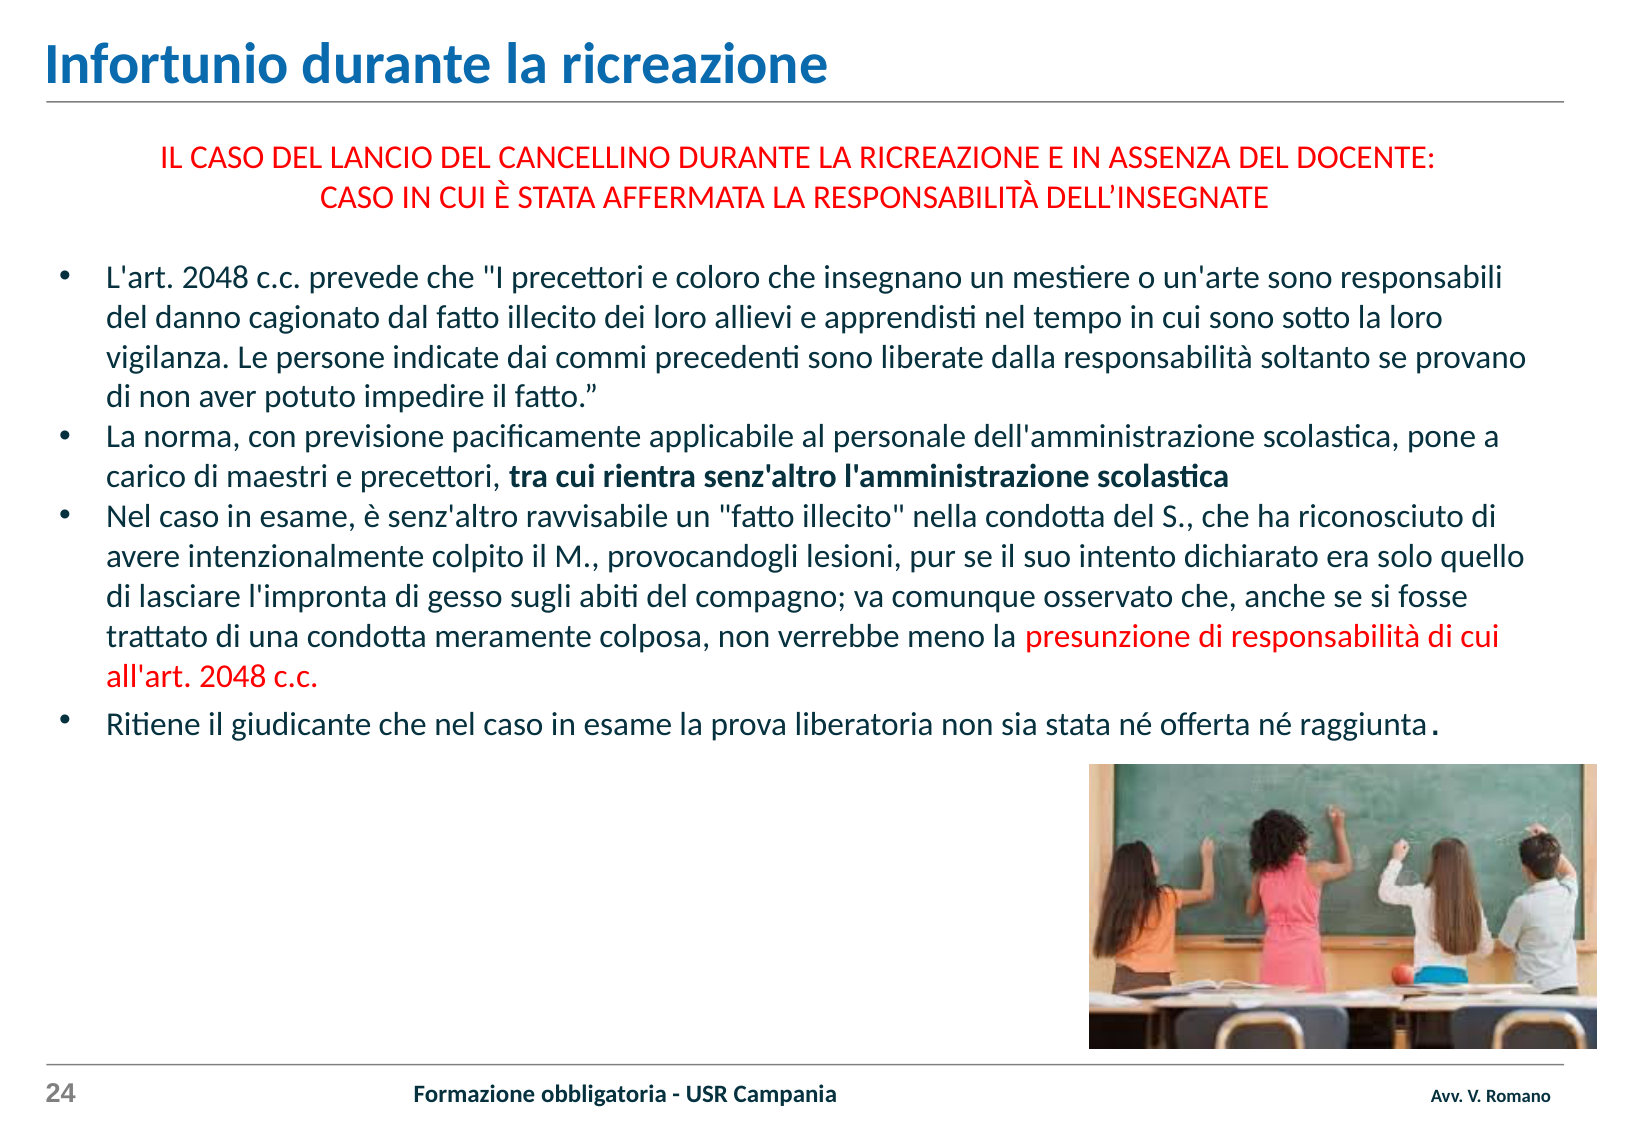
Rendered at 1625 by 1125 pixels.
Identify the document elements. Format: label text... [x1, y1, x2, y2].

text_box Infortunio durante la ricreazione [44, 24, 1561, 91]
text_box IL CASO DEL LANCIO DEL CANCELLINO DURANTE LA RICREAZIONE E IN ASSENZA DEL DOCENTE: CASO IN CUI È STATA AFFERMATA LA RESPONSABILITÀ DELL’INSEGNATE L'art. 2048 c.c. prevede che "I precettori e coloro che insegnano un mestiere o un'arte sono responsabili del danno cagionato dal fatto illecito dei loro allievi e apprendisti nel tempo in cui sono sotto la loro vigilanza. Le persone indicate dai commi precedenti sono liberate dalla responsabilità soltanto se provano di non aver potuto impedire il fatto.” La norma, con previsione pacificamente applicabile al personale dell'amministrazione scolastica, pone a carico di maestri e precettori, tra cui rientra senz'altro l'amministrazione scolastica Nel caso in esame, è senz'altro ravvisabile un "fatto illecito" nella condotta del S., che ha riconosciuto di avere intenzionalmente colpito il M., provocandogli lesioni, pur se il suo intento dichiarato era solo quello di lasciare l'impronta di gesso sugli abiti del compagno; va comunque osservato che, anche se si fosse trattato di una condotta meramente colposa, non verrebbe meno la presunzione di responsabilità di cui all'art. 2048 c.c. Ritiene il giudicante che nel caso in esame la prova liberatoria non sia stata né offerta né raggiunta. [44, 127, 1561, 994]
picture [1089, 764, 1597, 1049]
